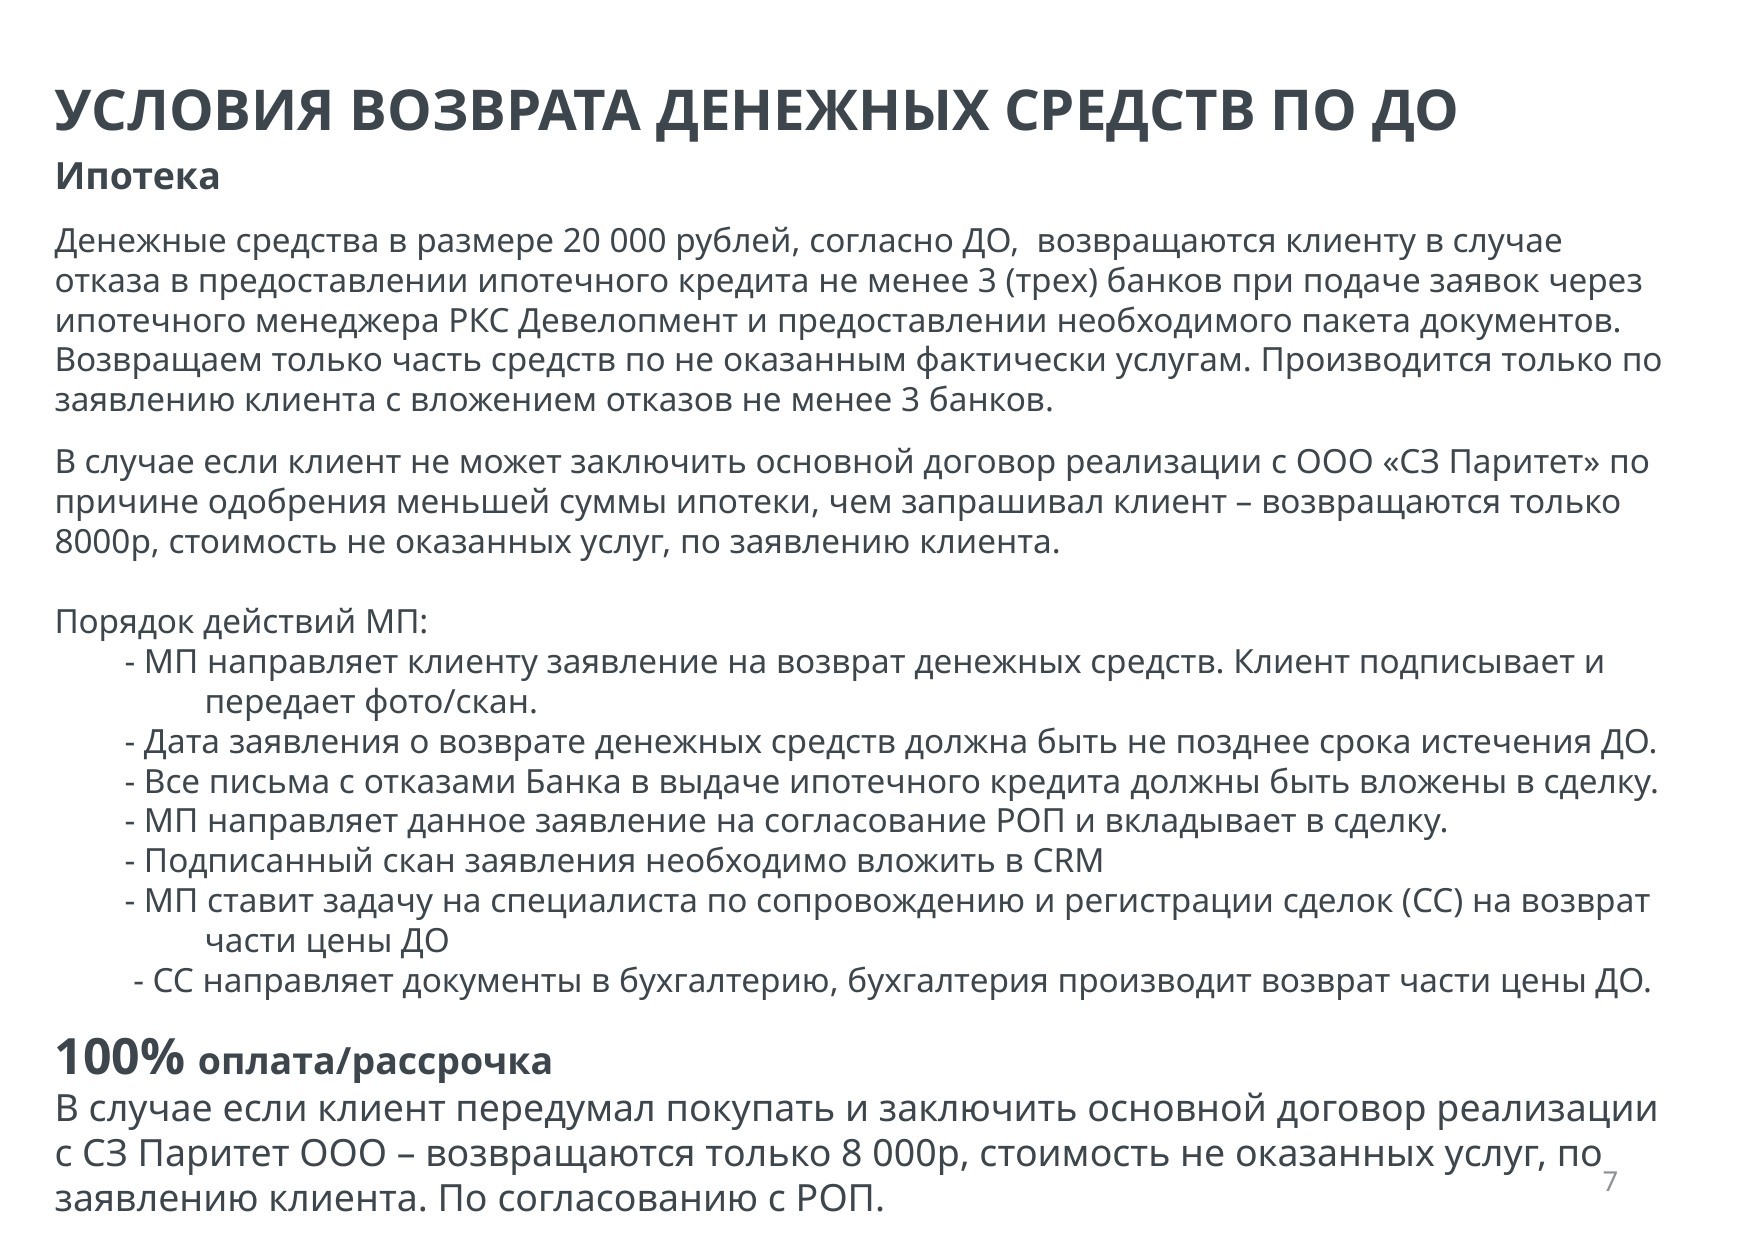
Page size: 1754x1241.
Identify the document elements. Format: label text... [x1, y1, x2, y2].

slide_number ‹#› [1238, 1149, 1634, 1216]
text_box УСЛОВИЯ ВОЗВРАТА ДЕНЕЖНЫХ СРЕДСТВ ПО ДО [39, 73, 1712, 152]
text_box Ипотека Денежные средства в размере 20 000 рублей, согласно ДО, возвращаются клиенту в случае отказа в предоставлении ипотечного кредита не менее 3 (трех) банков при подаче заявок через ипотечного менеджера РКС Девелопмент и предоставлении необходимого пакета документов. Возвращаем только часть средств по не оказанным фактически услугам. Производится только по заявлению клиента с вложением отказов не менее 3 банков. В случае если клиент не может заключить основной договор реализации с ООО «СЗ Паритет» по причине одобрения меньшей суммы ипотеки, чем запрашивал клиент – возвращаются только 8000р, стоимость не оказанных услуг, по заявлению клиента. Порядок действий МП: - МП направляет клиенту заявление на возврат денежных средств. Клиент подписывает и передает фото/скан. - Дата заявления о возврате денежных средств должна быть не позднее срока истечения ДО. - Все письма с отказами Банка в выдаче ипотечного кредита должны быть вложены в сделку. - МП направляет данное заявление на согласование РОП и вкладывает в сделку. - Подписанный скан заявления необходимо вложить в CRM - МП ставит задачу на специалиста по сопровождению и регистрации сделок (СС) на возврат части цены ДО - СС направляет документы в бухгалтерию, бухгалтерия производит возврат части цены ДО. 100% оплата/рассрочка В случае если клиент передумал покупать и заключить основной договор реализации с СЗ Паритет ООО – возвращаются только 8 000р, стоимость не оказанных услуг, по заявлению клиента. По согласованию с РОП. [39, 144, 1682, 1227]
